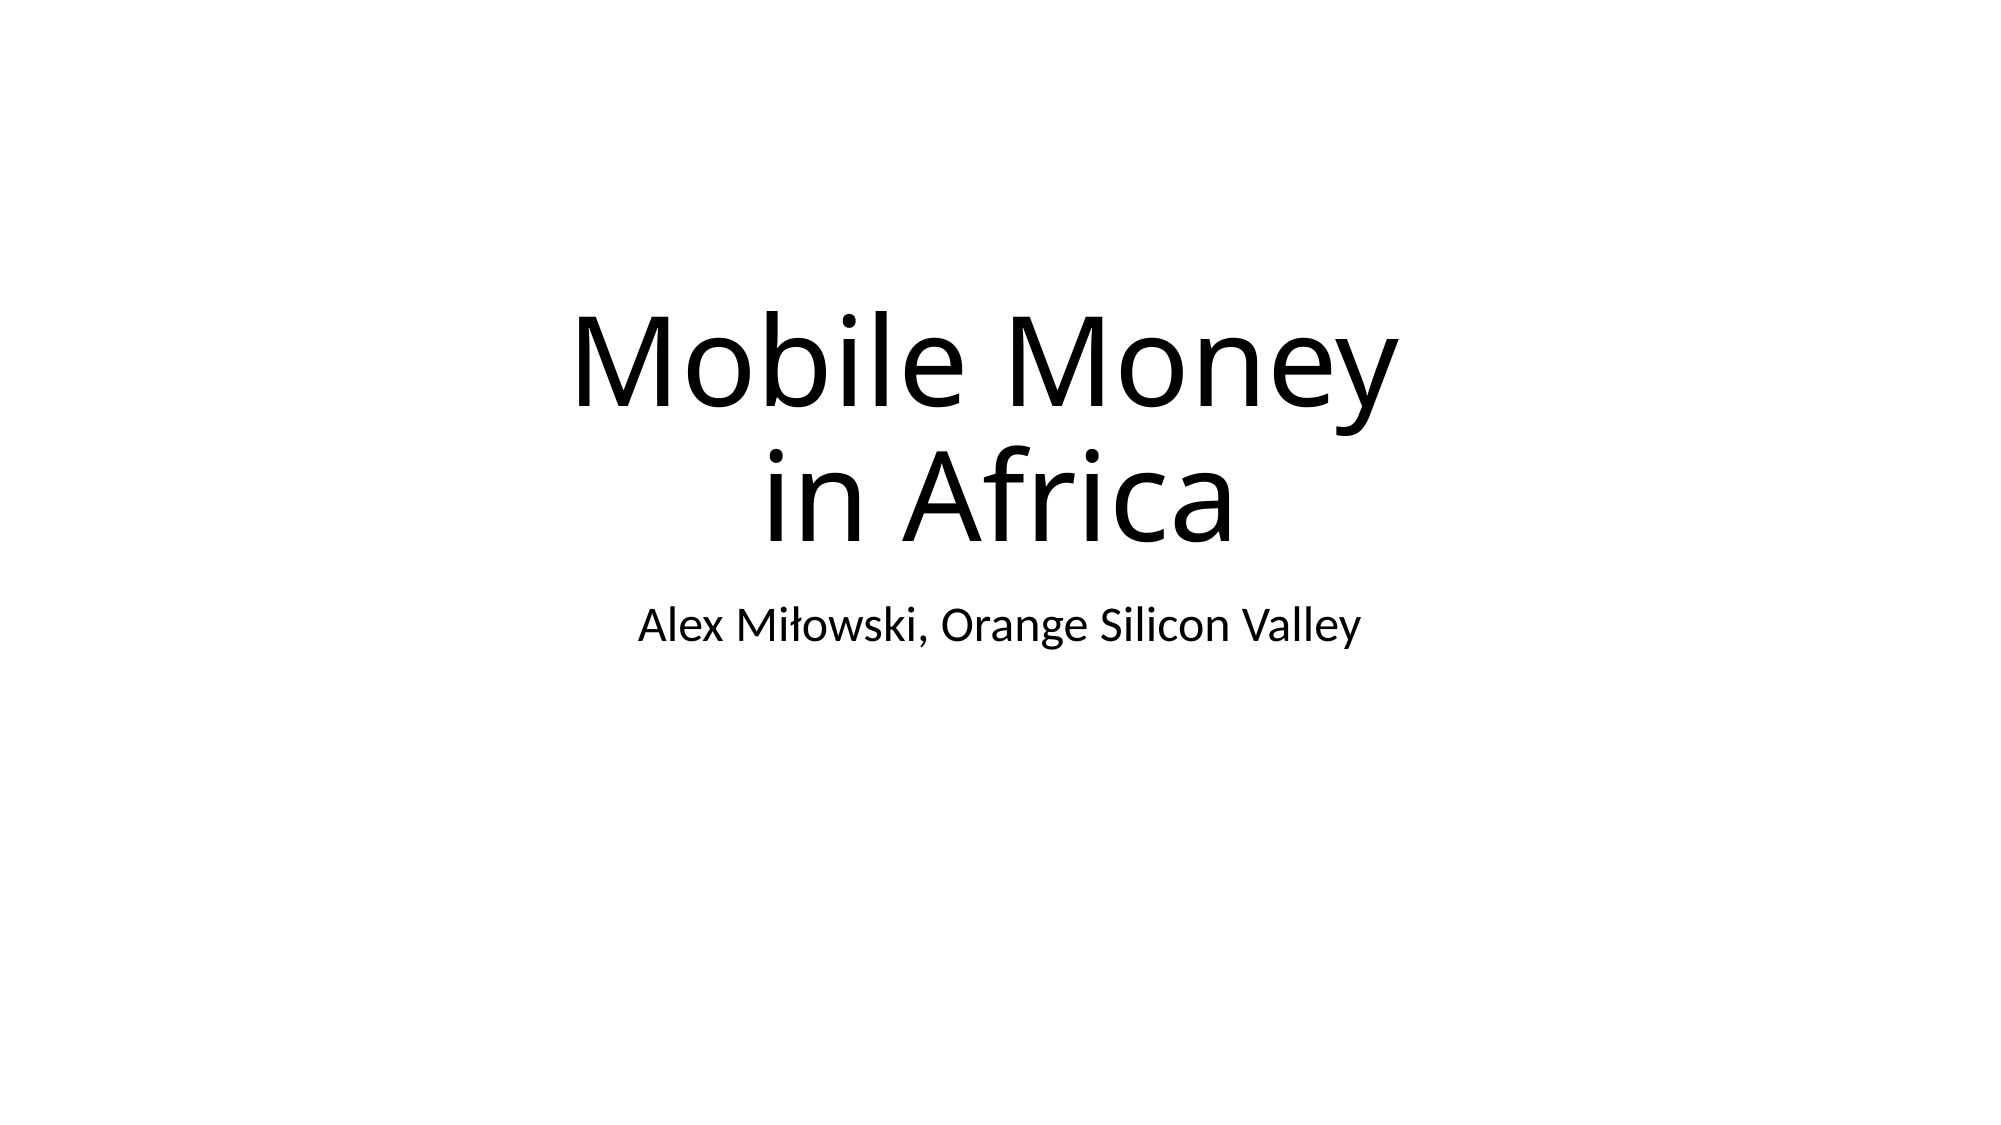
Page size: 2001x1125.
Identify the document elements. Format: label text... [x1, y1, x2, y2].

title Mobile Money in Africa [249, 184, 1750, 576]
subtitle Alex Miłowski, Orange Silicon Valley [249, 590, 1750, 863]
